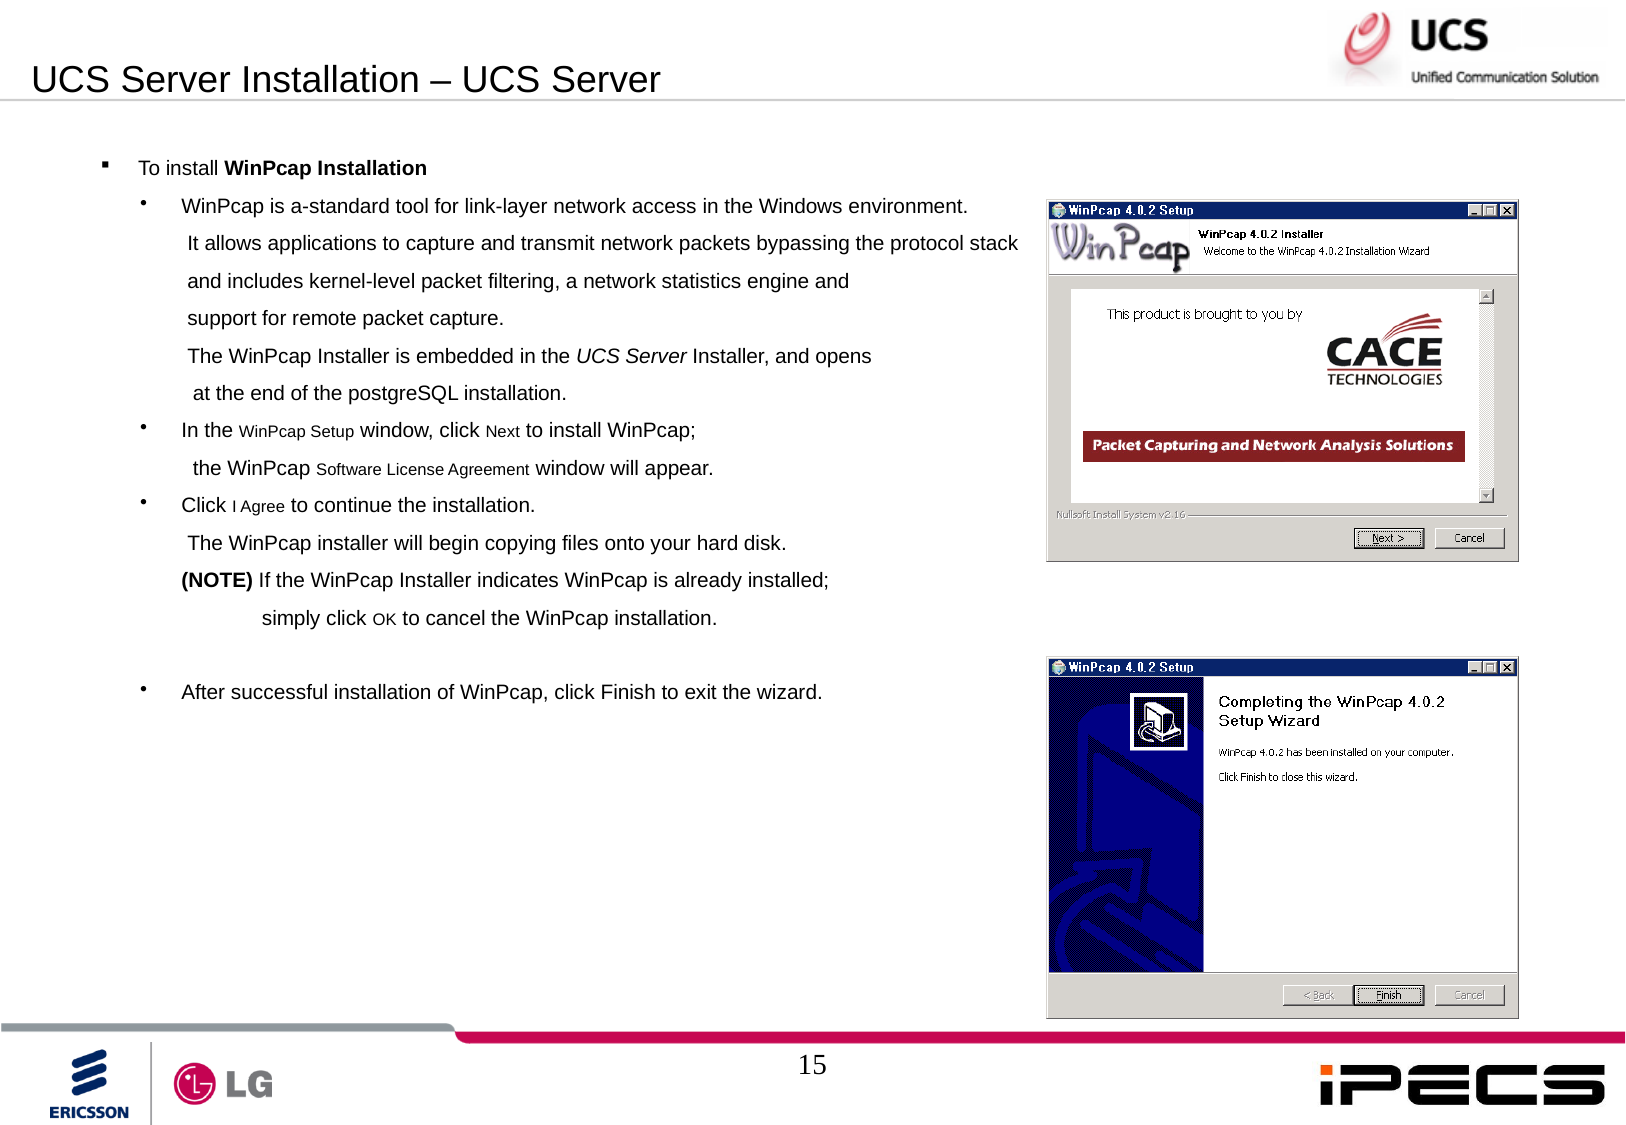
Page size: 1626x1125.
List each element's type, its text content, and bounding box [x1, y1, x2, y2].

picture [1312, 1051, 1611, 1116]
text_box UCS Server Installation – UCS Server [16, 24, 677, 108]
picture [1325, 7, 1618, 88]
picture [0, 1022, 1626, 1125]
text_box To install WinPcap Installation WinPcap is a-standard tool for link-layer network access in the Windows environment. It allows applications to capture and transmit network packets bypassing the protocol stack and includes kernel-level packet filtering, a network statistics engine and support for remote packet capture. The WinPcap Installer is embedded in the UCS Server Installer, and opens at the end of the postgreSQL installation. In the WinPcap Setup window, click Next to install WinPcap; the WinPcap Software License Agreement window will appear. Click I Agree to continue the installation. The WinPcap installer will begin copying files onto your hard disk. (NOTE) If the WinPcap Installer indicates WinPcap is already installed; simply click OK to cancel the WinPcap installation. After successful installation of WinPcap, click Finish to exit the wizard. [85, 135, 1622, 824]
slide_number 15 [622, 1037, 1003, 1076]
picture [1046, 198, 1519, 562]
picture [1046, 655, 1519, 1019]
